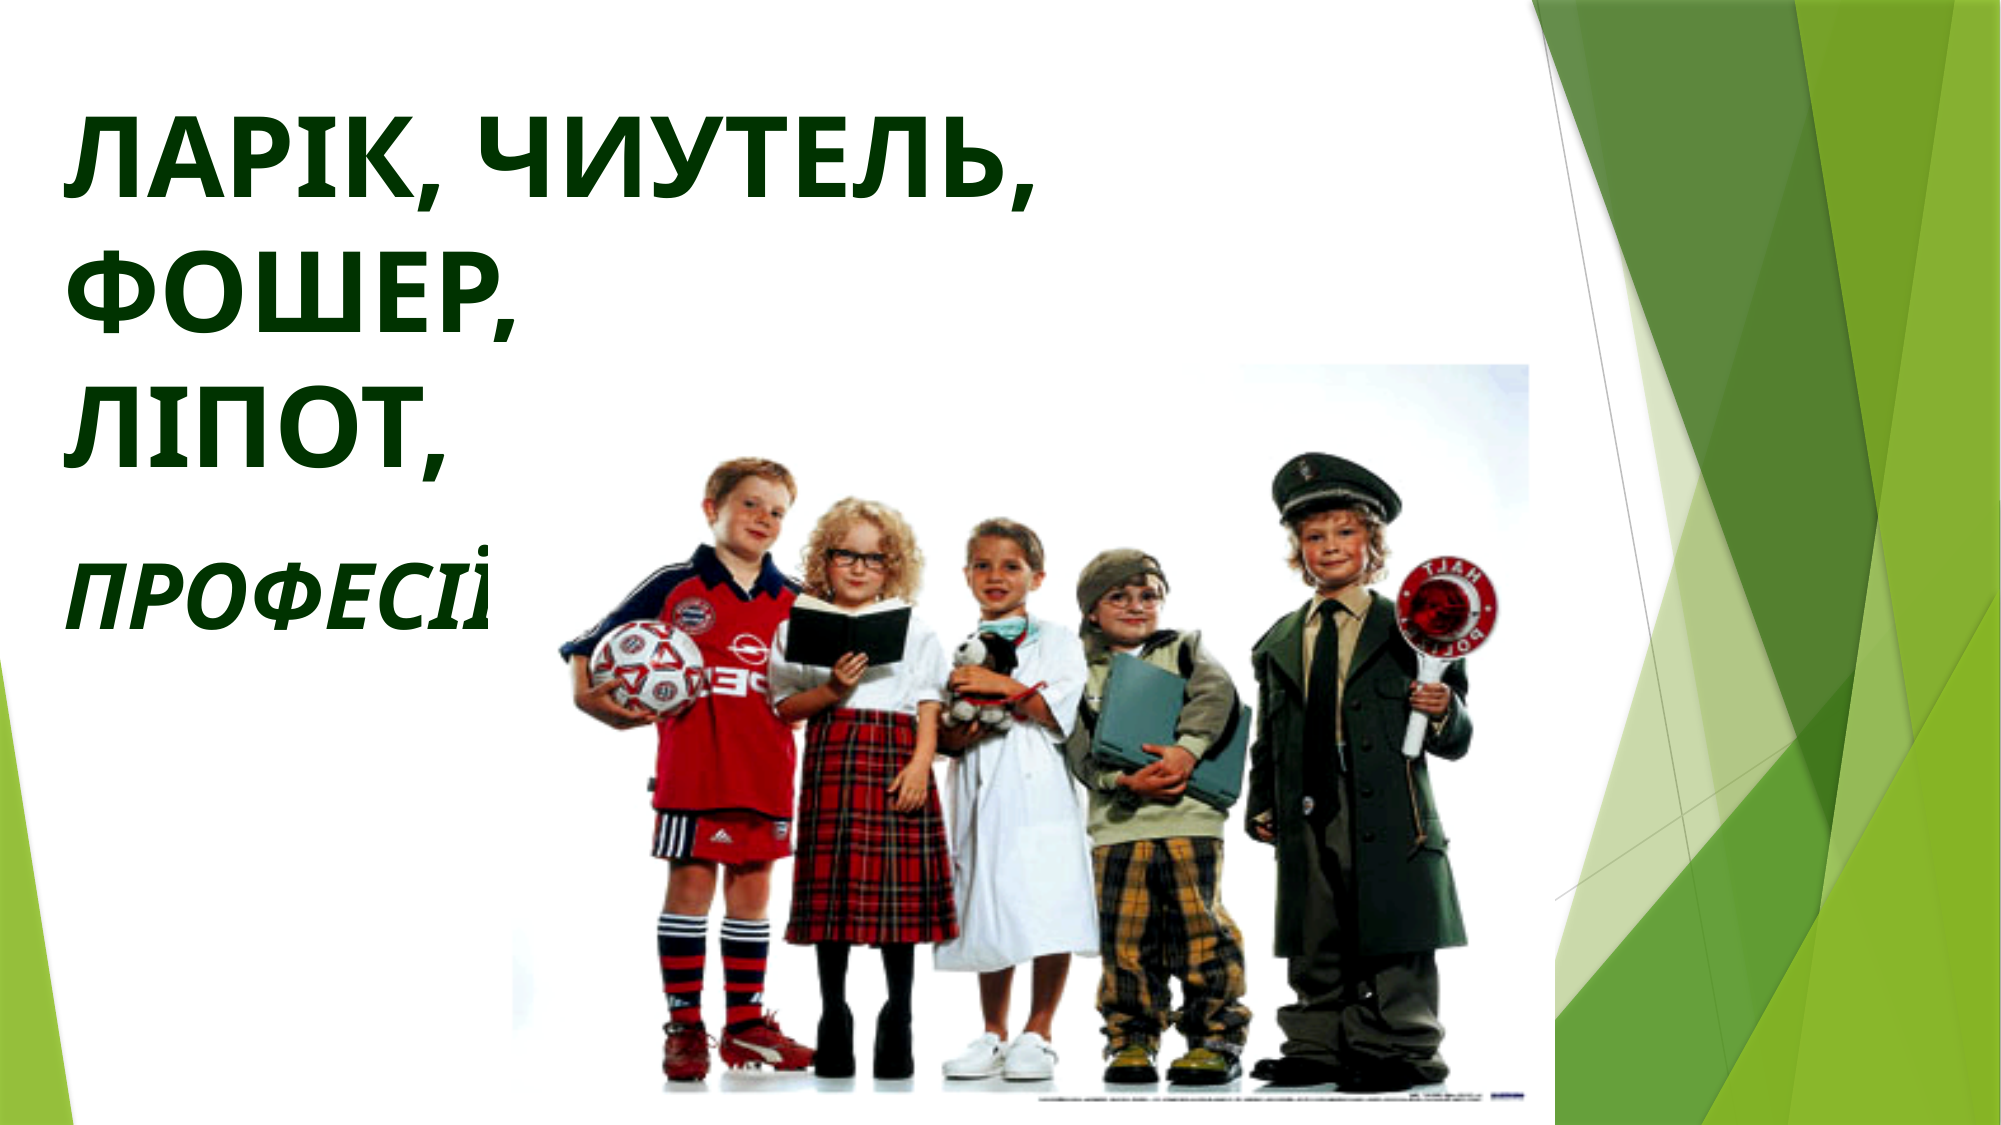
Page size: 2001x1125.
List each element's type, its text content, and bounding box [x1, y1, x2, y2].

text_box ПРОФЕСІЇ [48, 530, 482, 655]
picture [487, 342, 1556, 1125]
text_box ЛАРІК, ЧИУТЕЛЬ, ФОШЕР, ЛІПОТ, РОПВЕДАЦЬ [48, 78, 1532, 498]
